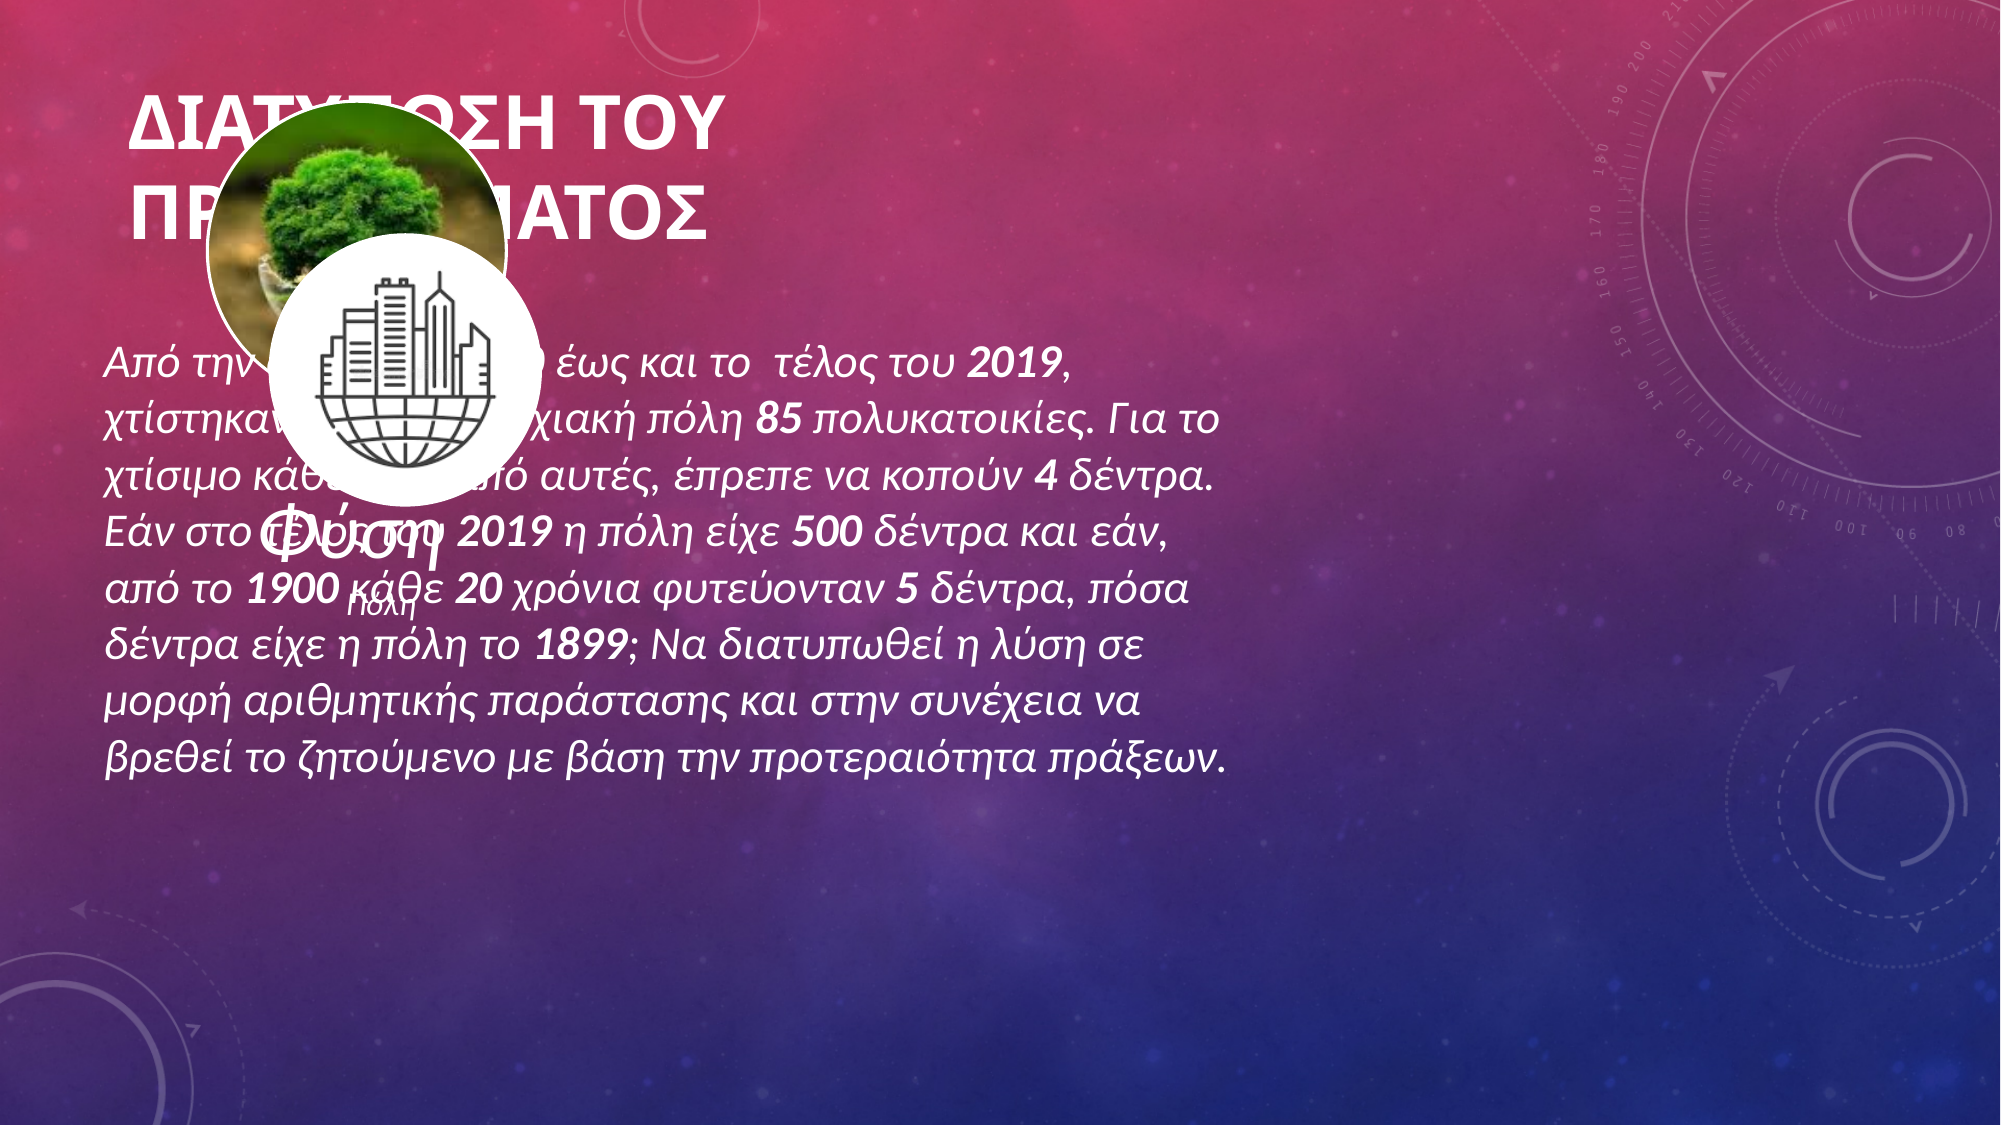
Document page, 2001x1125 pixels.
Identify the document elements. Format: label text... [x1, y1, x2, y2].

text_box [1274, 363, 1816, 986]
picture [0, 0, 2001, 1125]
list Από την αρχή του 1900 έως και το τέλος του 2019, χτίστηκαν σε μια επαρχιακή πόλη 85 πολυκατοικίες. Για το χτίσιμο κάθε μιας από αυτές, έπρεπε να κοπούν 4 δέντρα. Εάν στο τέλος του 2019 η πόλη είχε 500 δέντρα και εάν, από το 1900 κάθε 20 χρόνια φυτεύονταν 5 δέντρα, πόσα δέντρα είχε η πόλη το 1899; Να διατυπωθεί η λύση σε μορφή αριθμητικής παράστασης και στην συνέχεια να βρεθεί το ζητούμενο με βάση την προτεραιότητα πράξεων. [88, 323, 1251, 842]
title ΔΙΑΤΥΠΩΣΗ ΤΟΥ ΠΡΟΒΛΗΜΑΤΟΣ [112, 37, 1124, 263]
